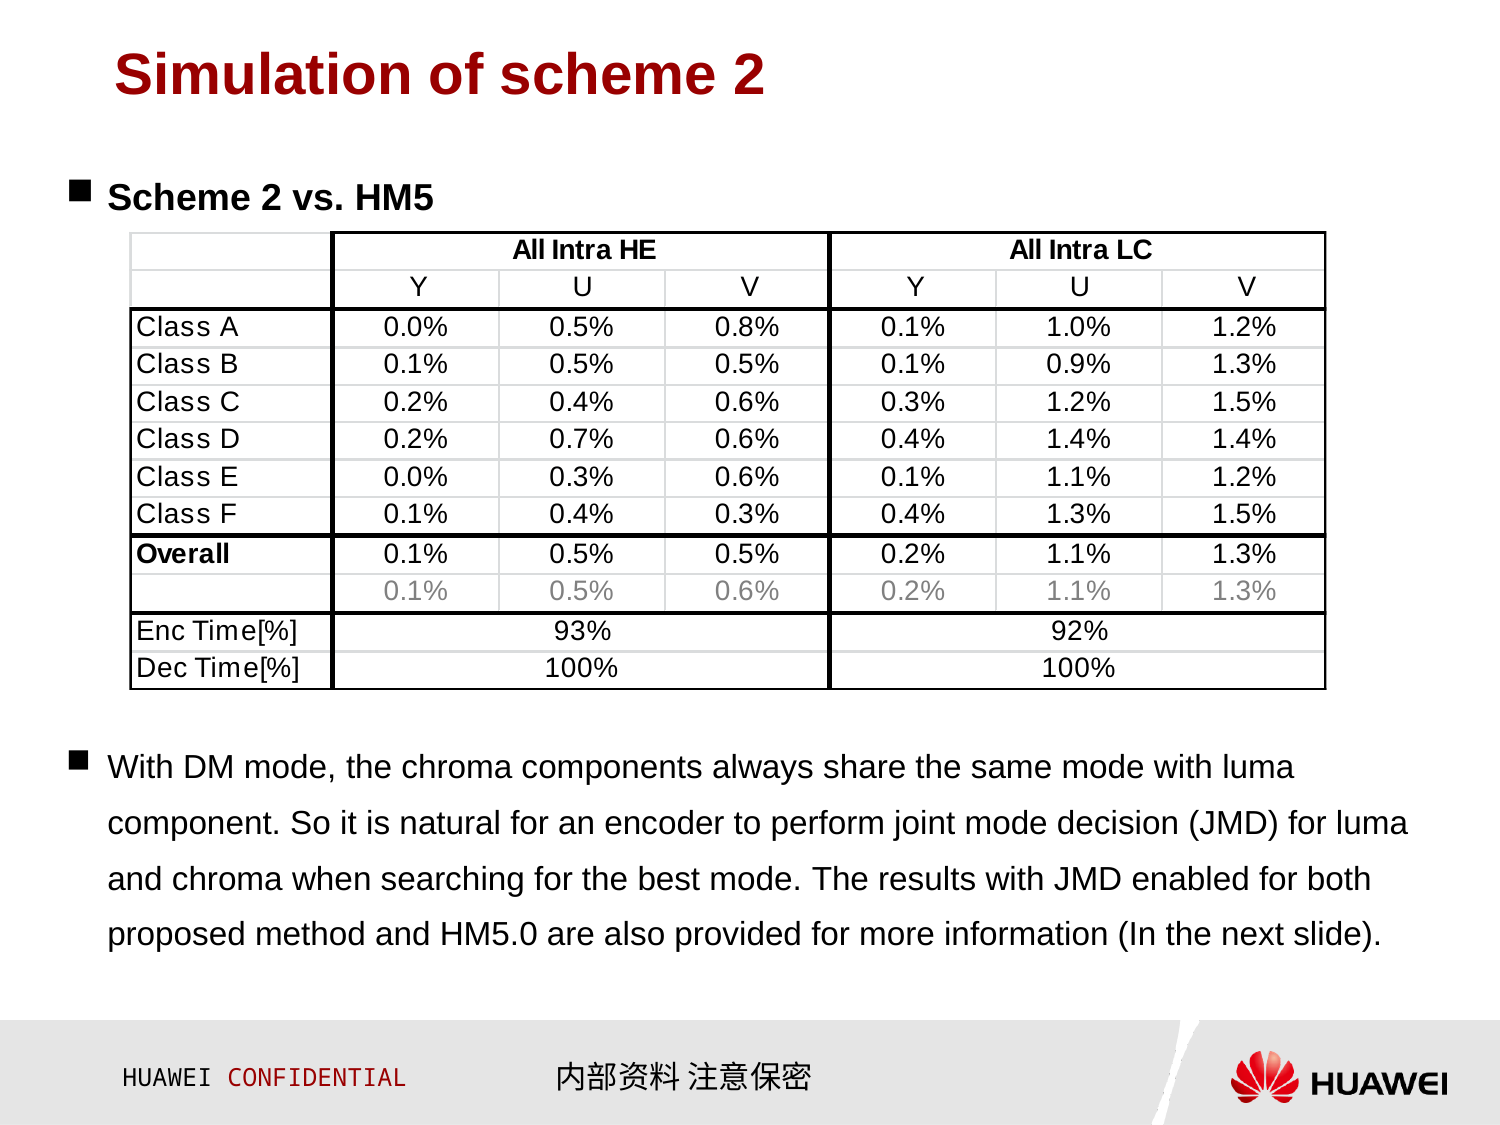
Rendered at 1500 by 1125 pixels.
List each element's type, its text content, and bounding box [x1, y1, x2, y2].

picture [0, 1020, 1500, 1125]
list Scheme 2 vs. HM5 With DM mode, the chroma components always share the same mode with luma component. So it is natural for an encoder to perform joint mode decision (JMD) for luma and chroma when searching for the best mode. The results with JMD enabled for both proposed method and HM5.0 are also provided for more information (In the next slide). [52, 148, 1448, 1006]
title Simulation of scheme 2 [101, 18, 1426, 124]
picture [129, 231, 1330, 693]
